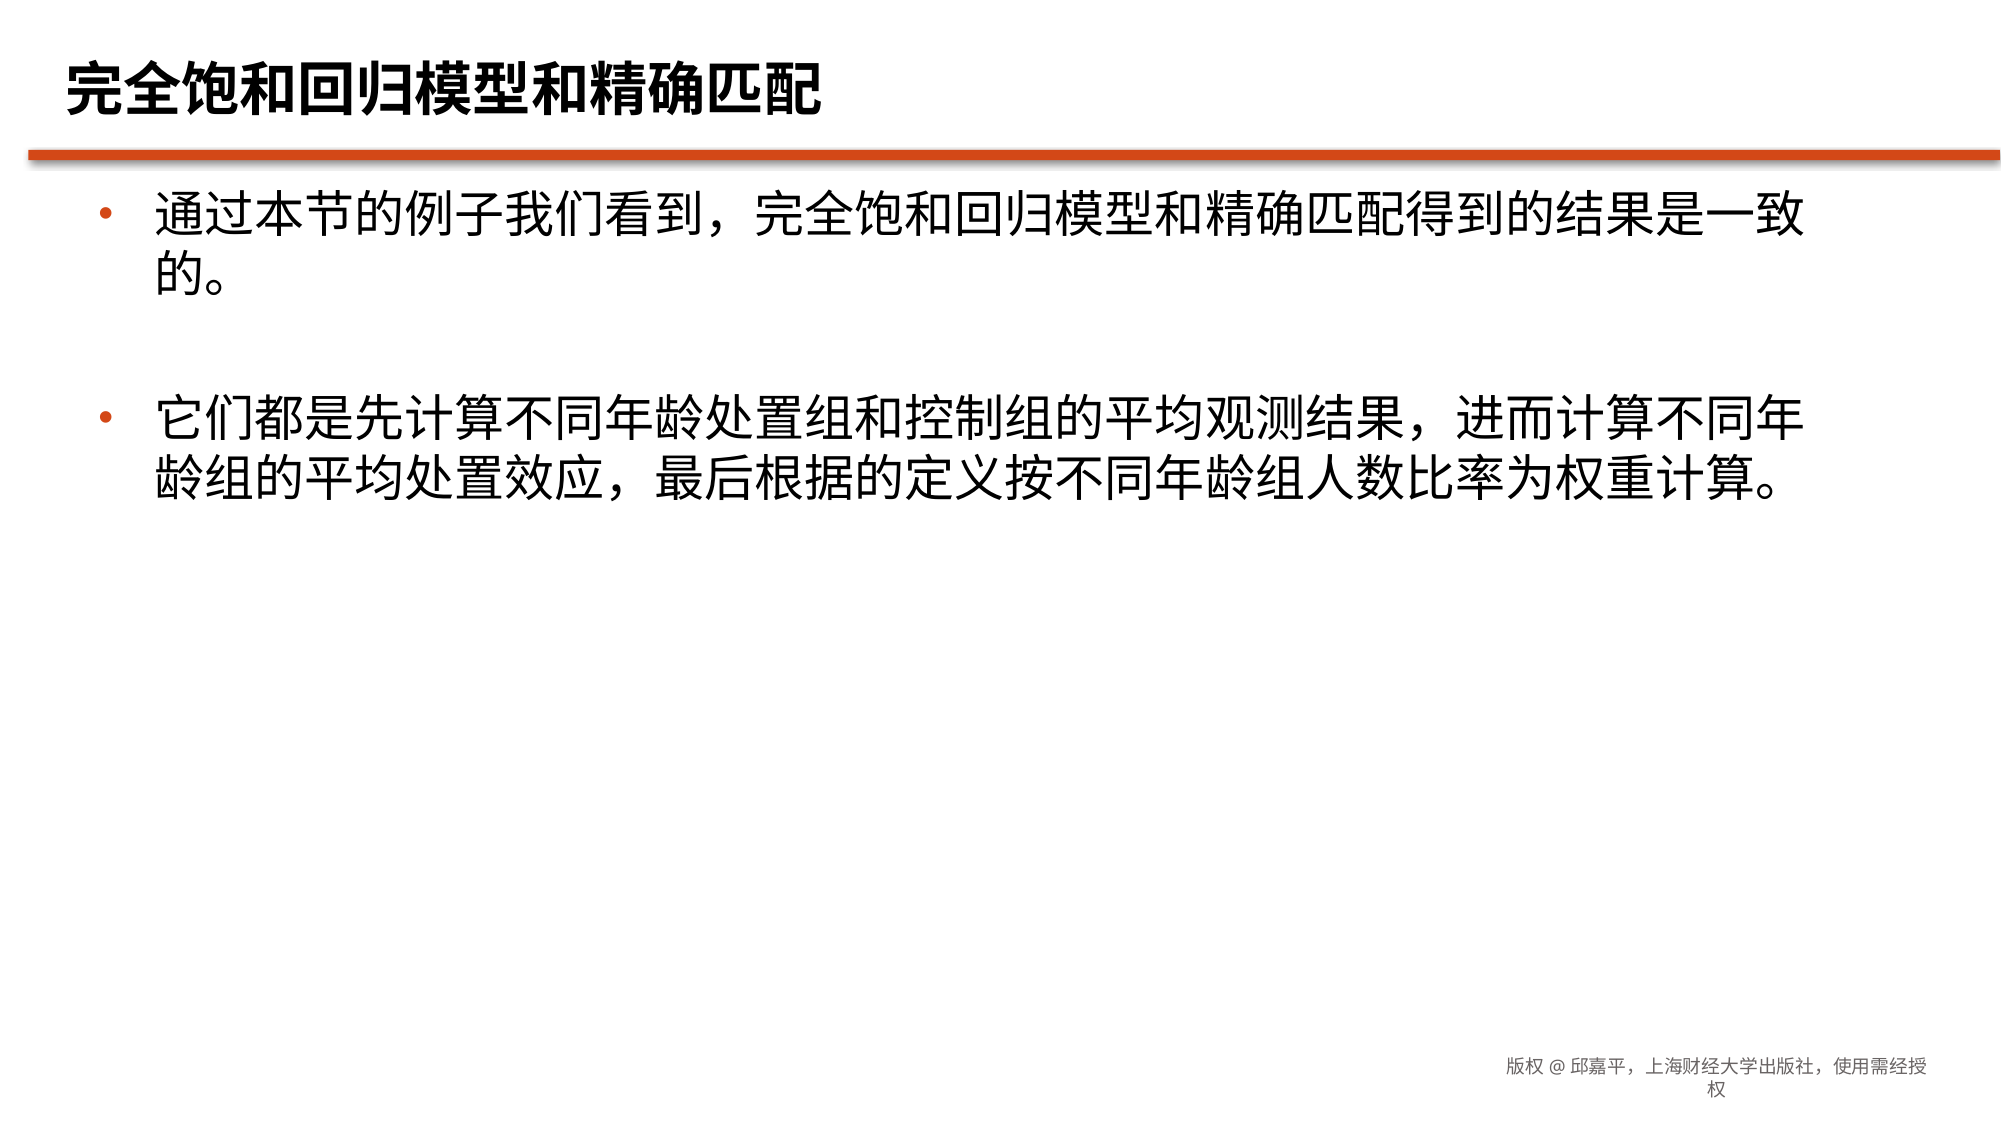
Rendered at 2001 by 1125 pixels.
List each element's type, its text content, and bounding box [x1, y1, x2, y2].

footer 版权@邱嘉平，上海财经大学出版社，使用需经授权 [1483, 1046, 1950, 1109]
title 完全饱和回归模型和精确匹配 [50, 50, 1825, 138]
